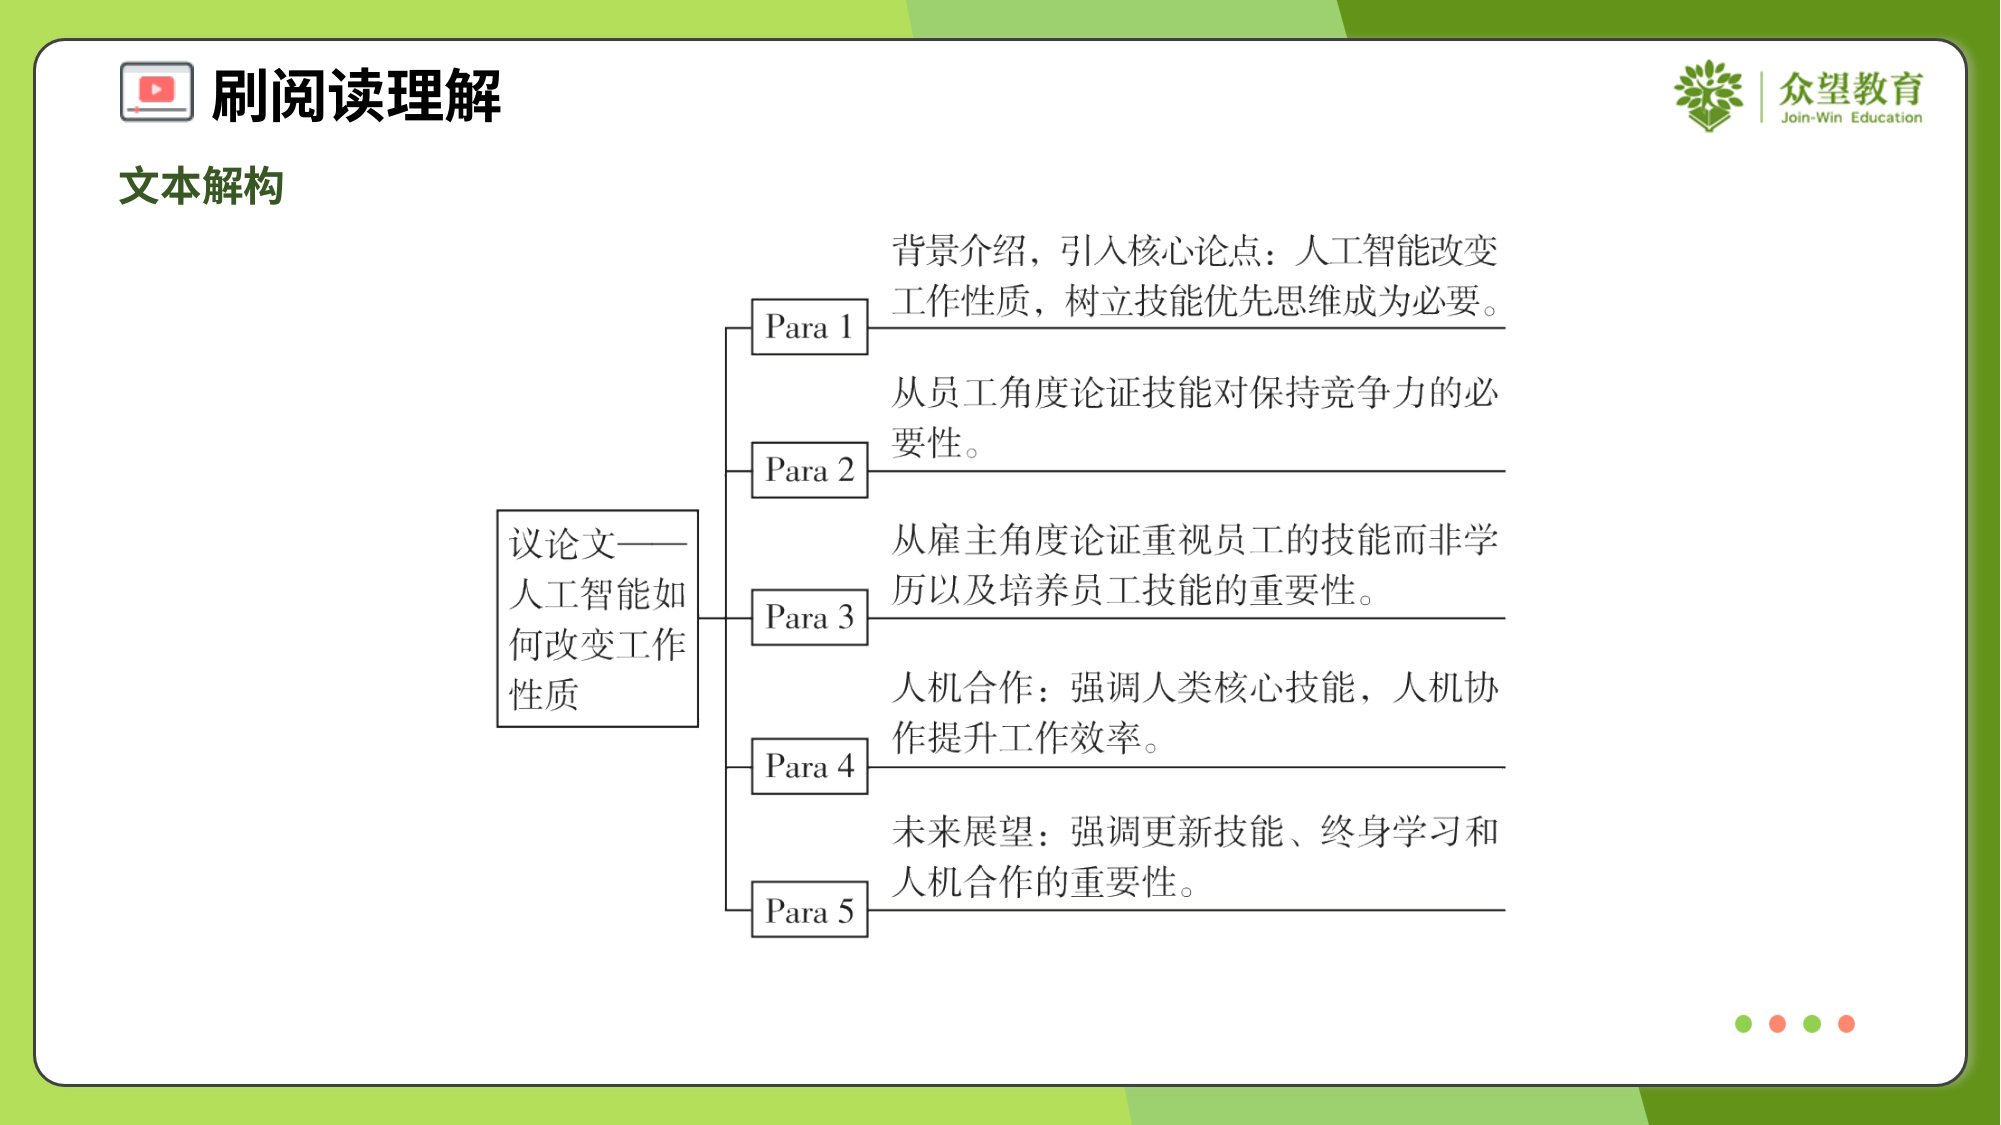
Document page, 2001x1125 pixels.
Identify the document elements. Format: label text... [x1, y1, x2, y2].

text_box 文本解构 [118, 147, 1883, 206]
picture [0, 0, 2000, 1125]
